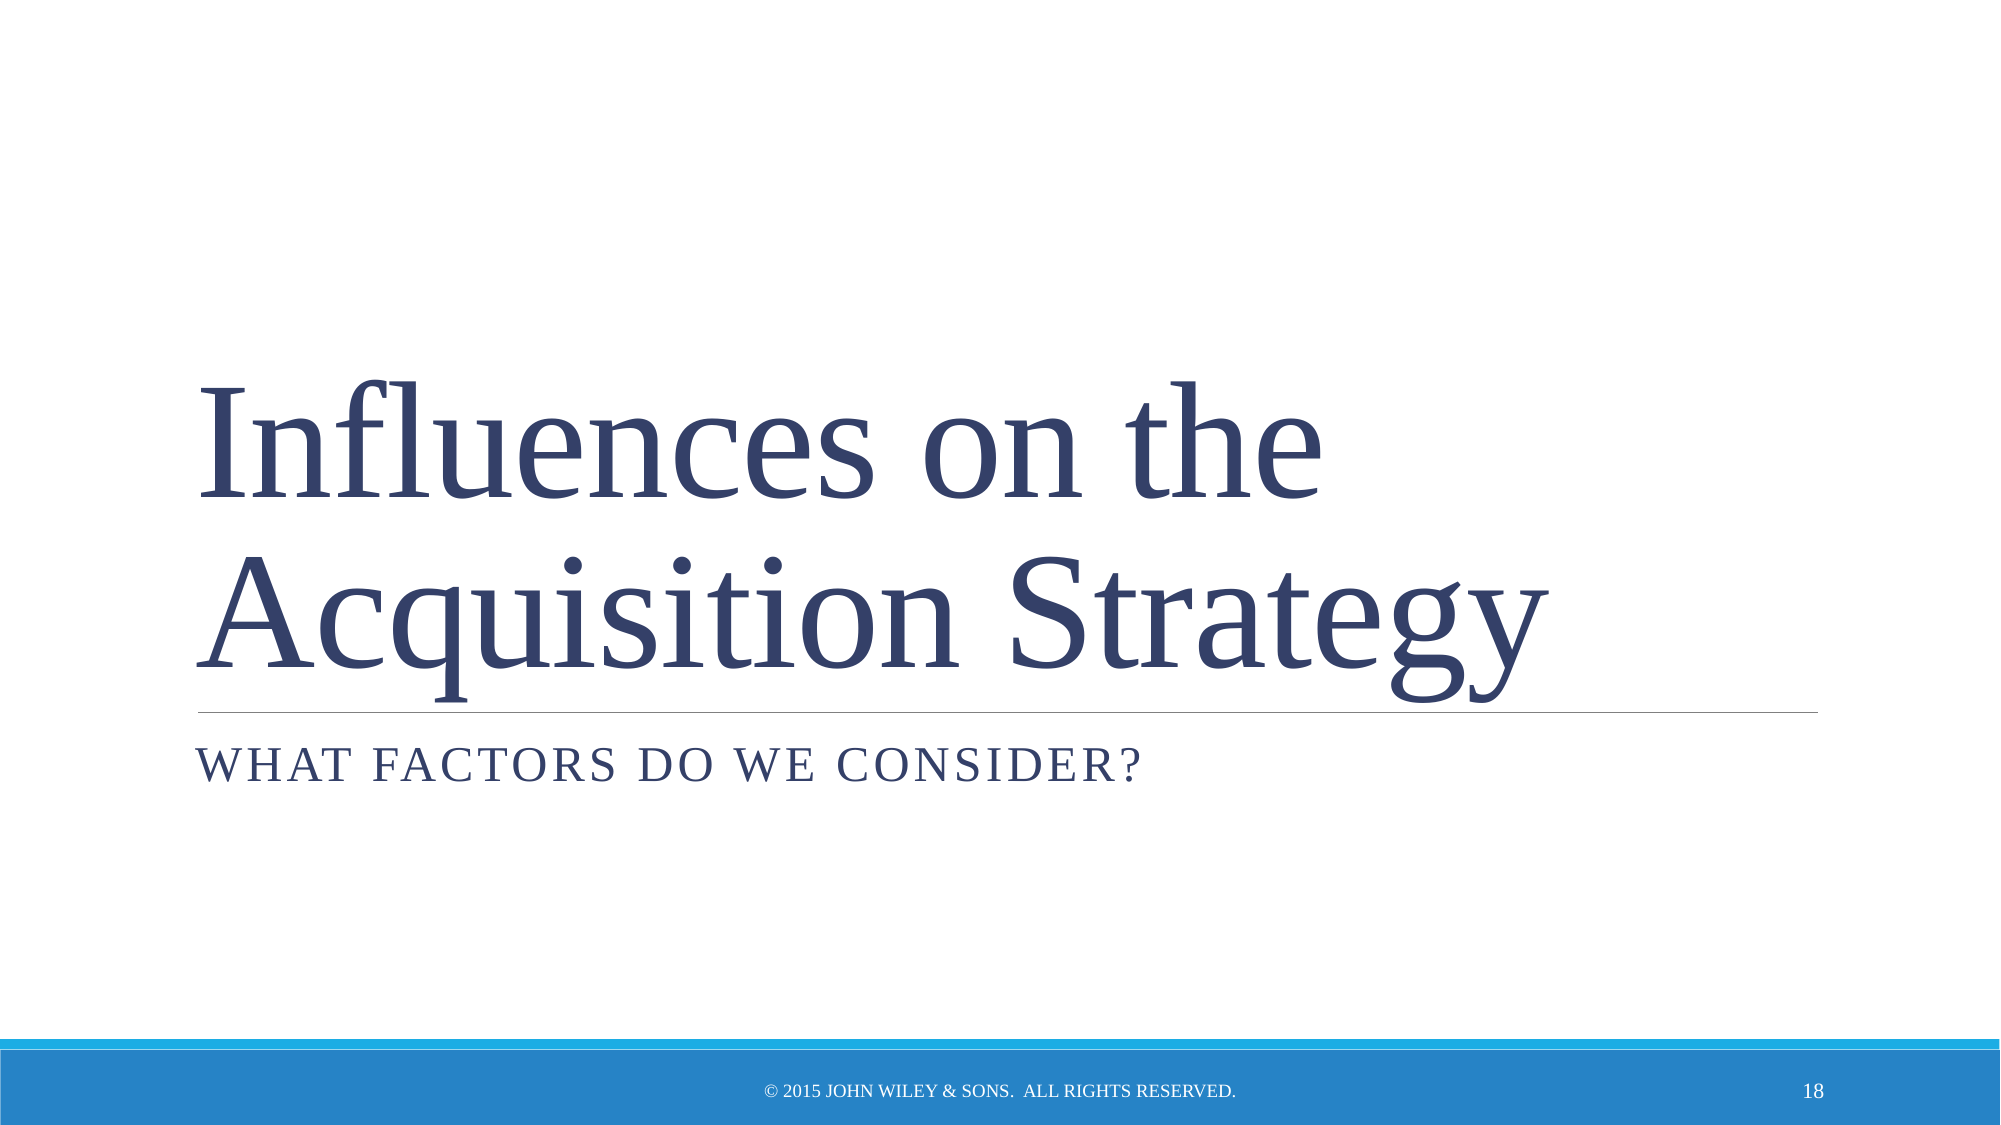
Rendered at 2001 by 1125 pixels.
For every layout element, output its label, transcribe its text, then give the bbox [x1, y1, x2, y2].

footer © 2015 John Wiley & Sons. All Rights Reserved. [604, 1059, 1396, 1120]
slide_number 18 [1624, 1059, 1840, 1120]
list What factors do we consider? [180, 730, 1830, 918]
title Influences on the Acquisition Strategy [180, 124, 1830, 710]
